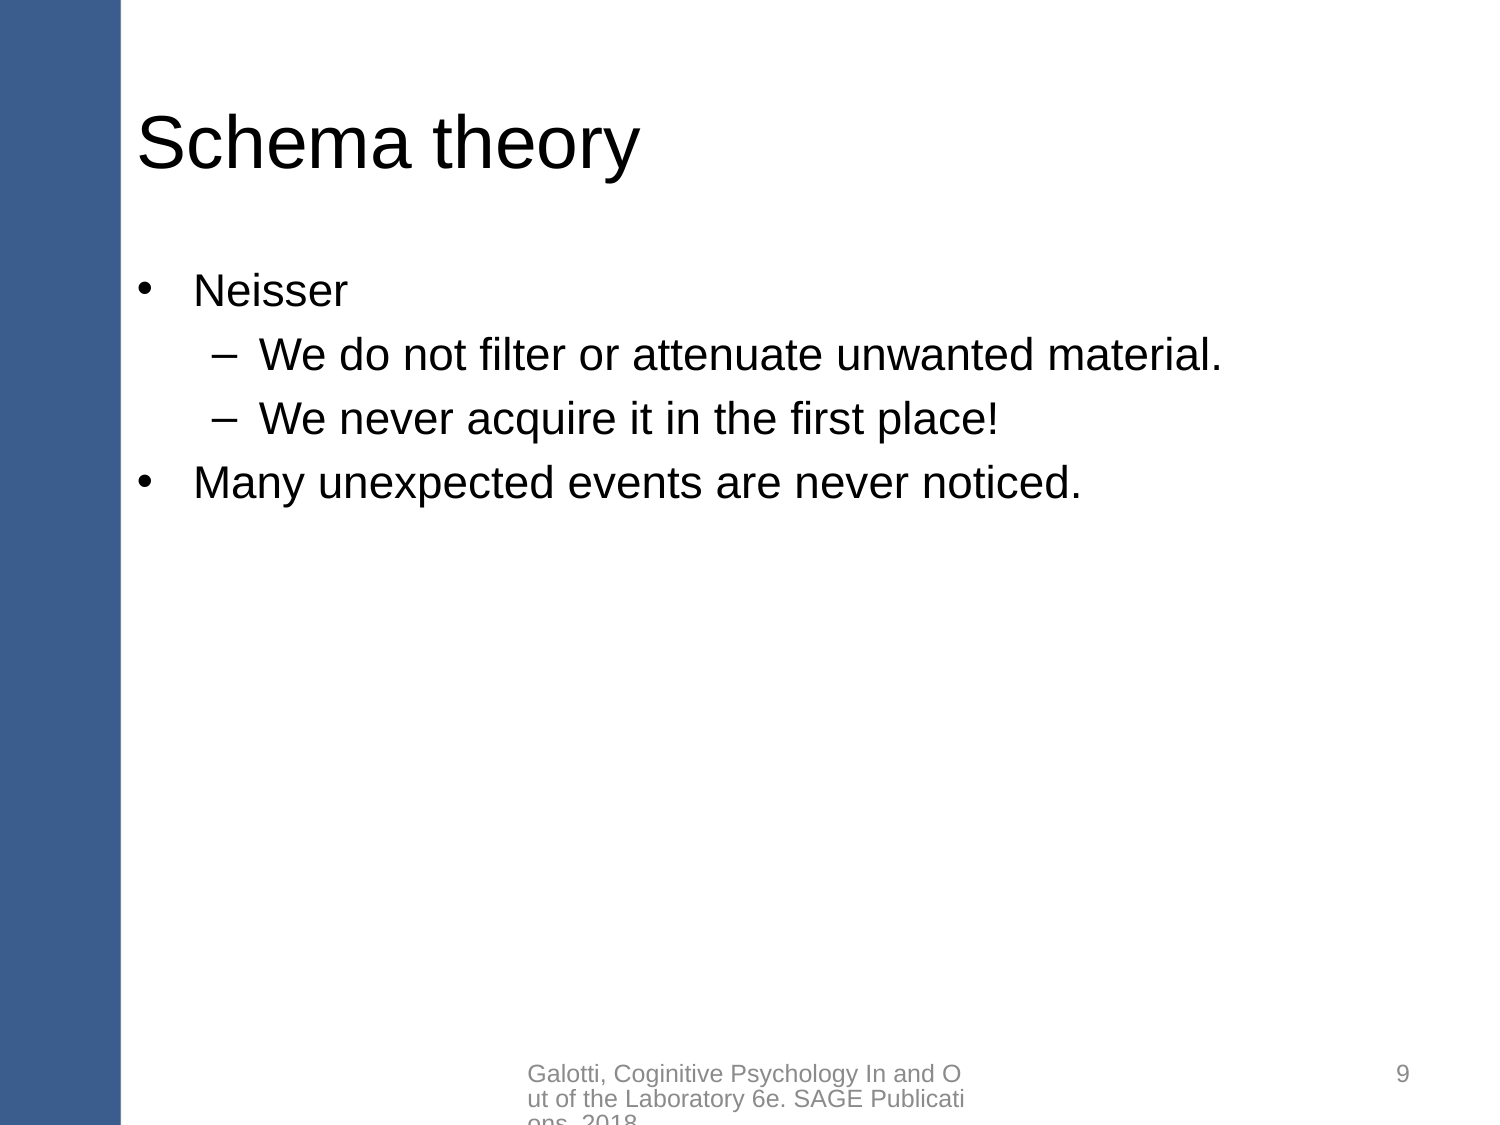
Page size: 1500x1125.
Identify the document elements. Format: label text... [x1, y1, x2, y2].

slide_number 9 [1074, 1042, 1425, 1103]
picture [0, 0, 1500, 1125]
title Schema theory [121, 45, 1472, 233]
footer Galotti, Coginitive Psychology In and Out of the Laboratory 6e. SAGE Publications, 2018. [512, 1042, 988, 1103]
list Neisser We do not filter or attenuate unwanted material. We never acquire it in the first place! Many unexpected events are never noticed. [121, 253, 1472, 996]
